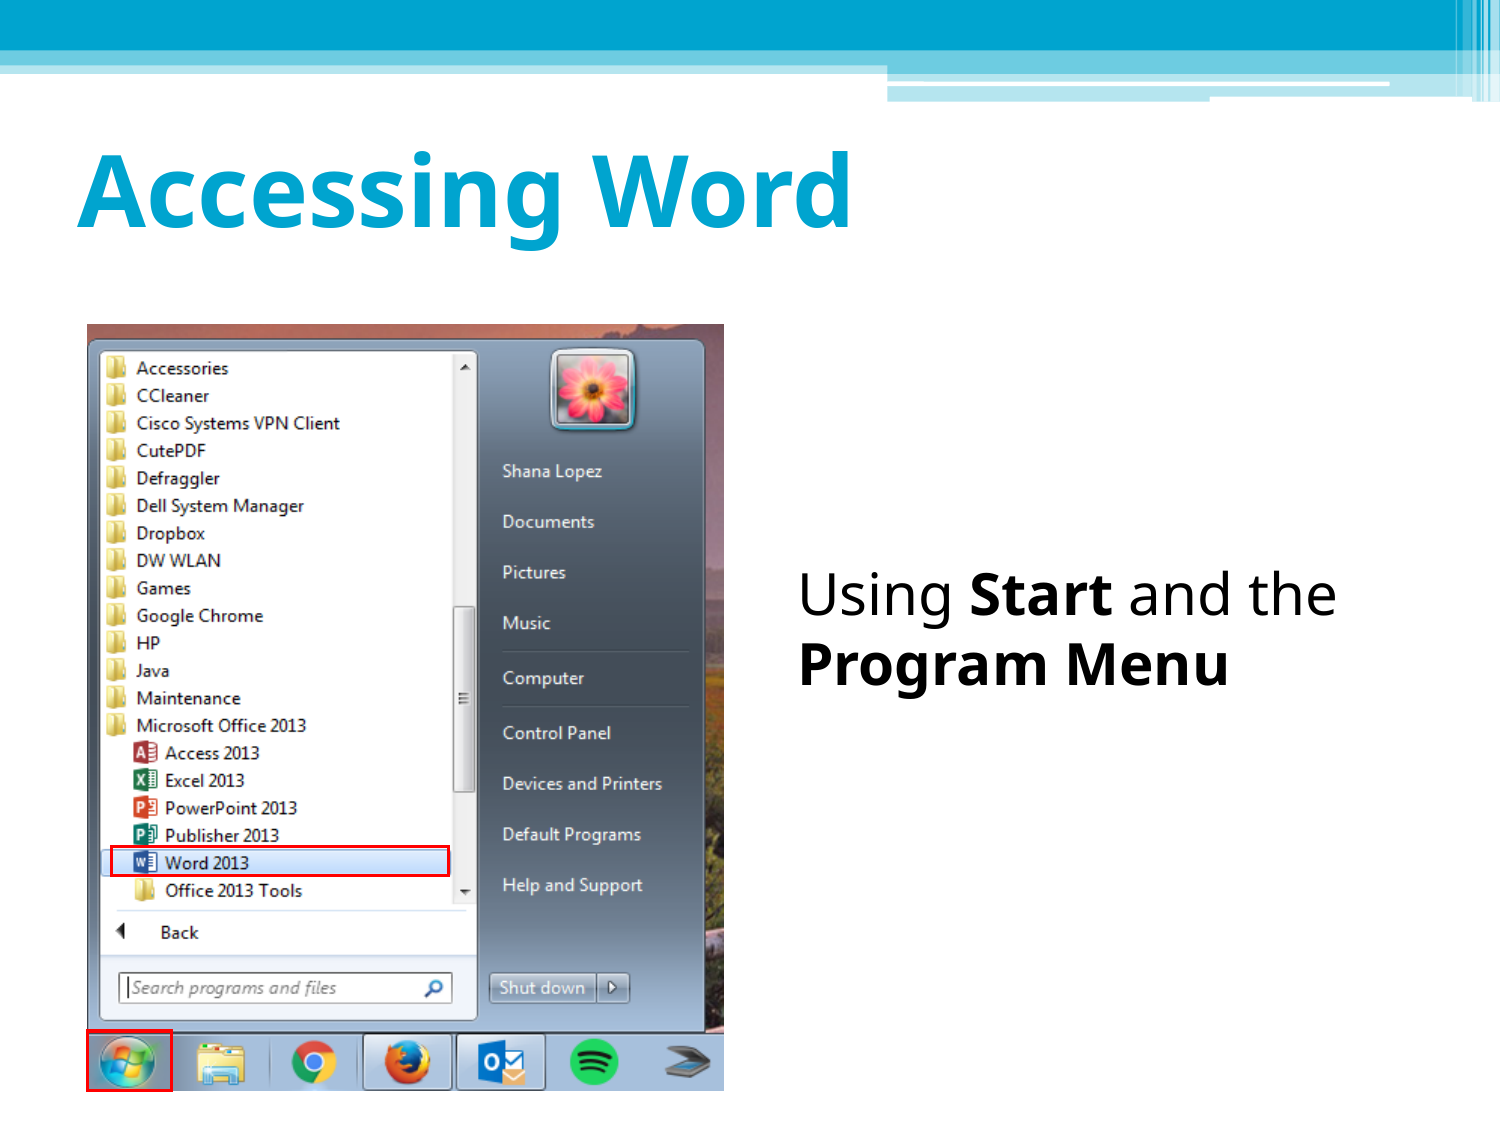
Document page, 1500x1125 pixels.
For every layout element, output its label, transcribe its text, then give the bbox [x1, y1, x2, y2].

list Using Start and the Program Menu [774, 549, 1375, 725]
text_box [87, 324, 724, 1091]
title Accessing Word [62, 99, 1413, 275]
